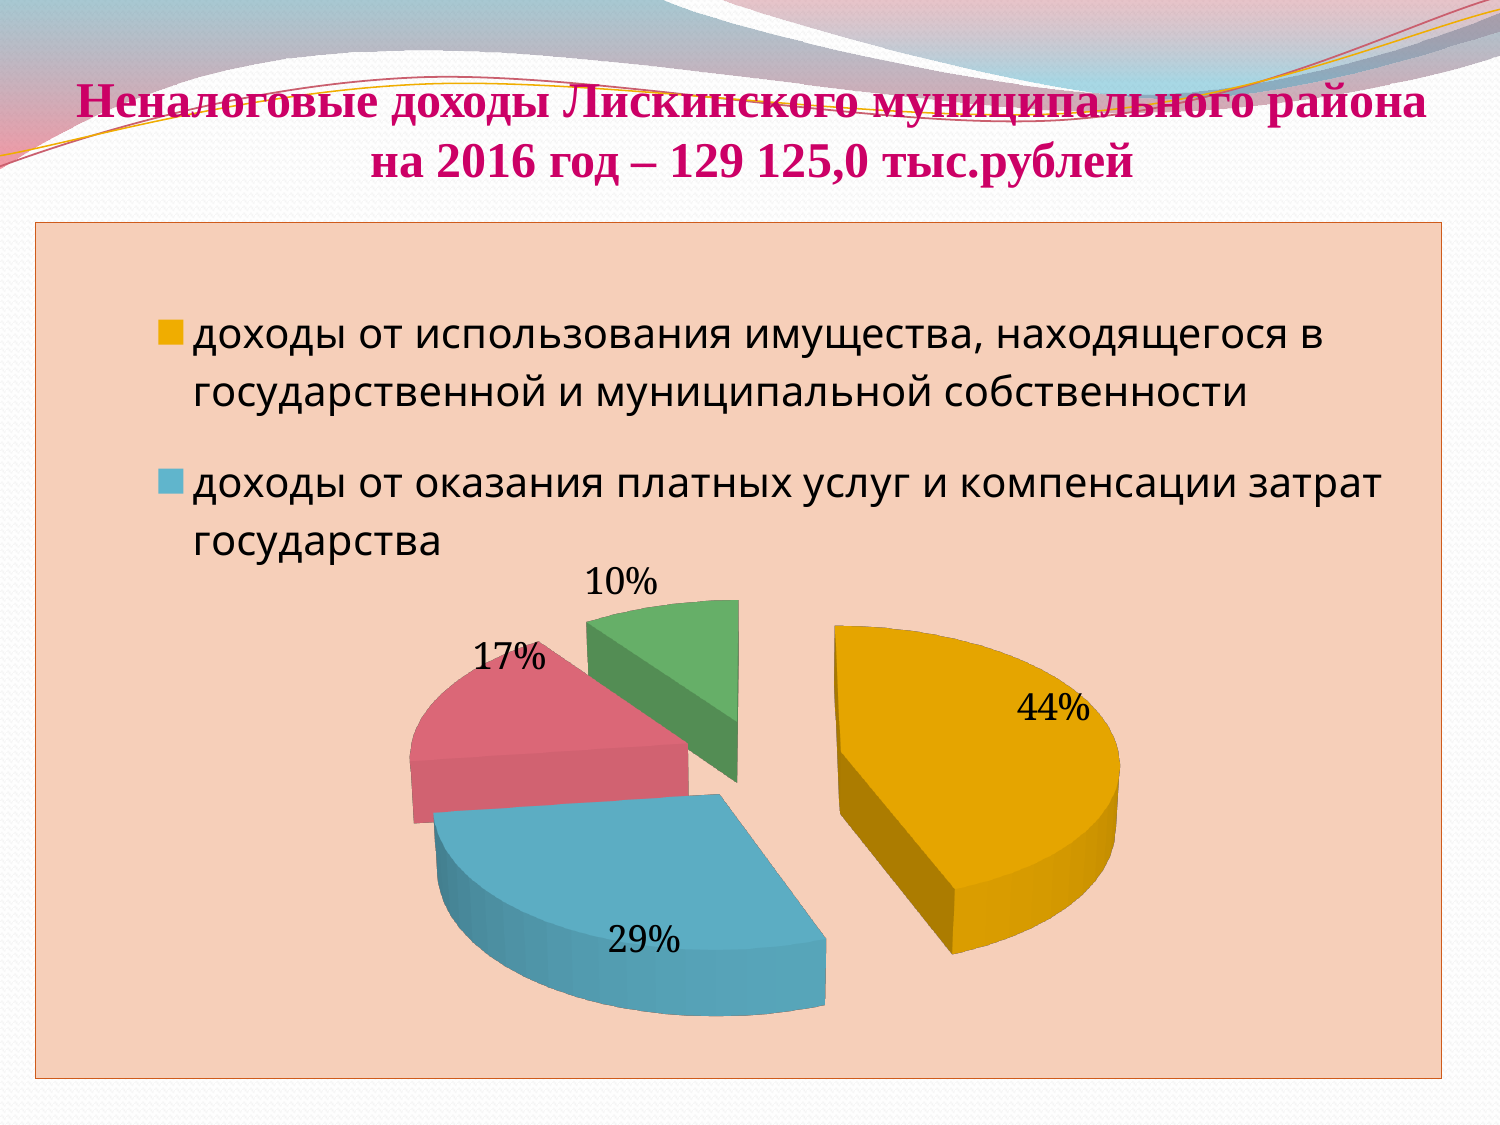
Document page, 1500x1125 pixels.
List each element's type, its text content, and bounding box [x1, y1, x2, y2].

chart [34, 222, 1442, 1079]
title Неналоговые доходы Лискинского муниципального района на 2016 год – 129 125,0 тыс.рублей [75, 0, 1430, 188]
